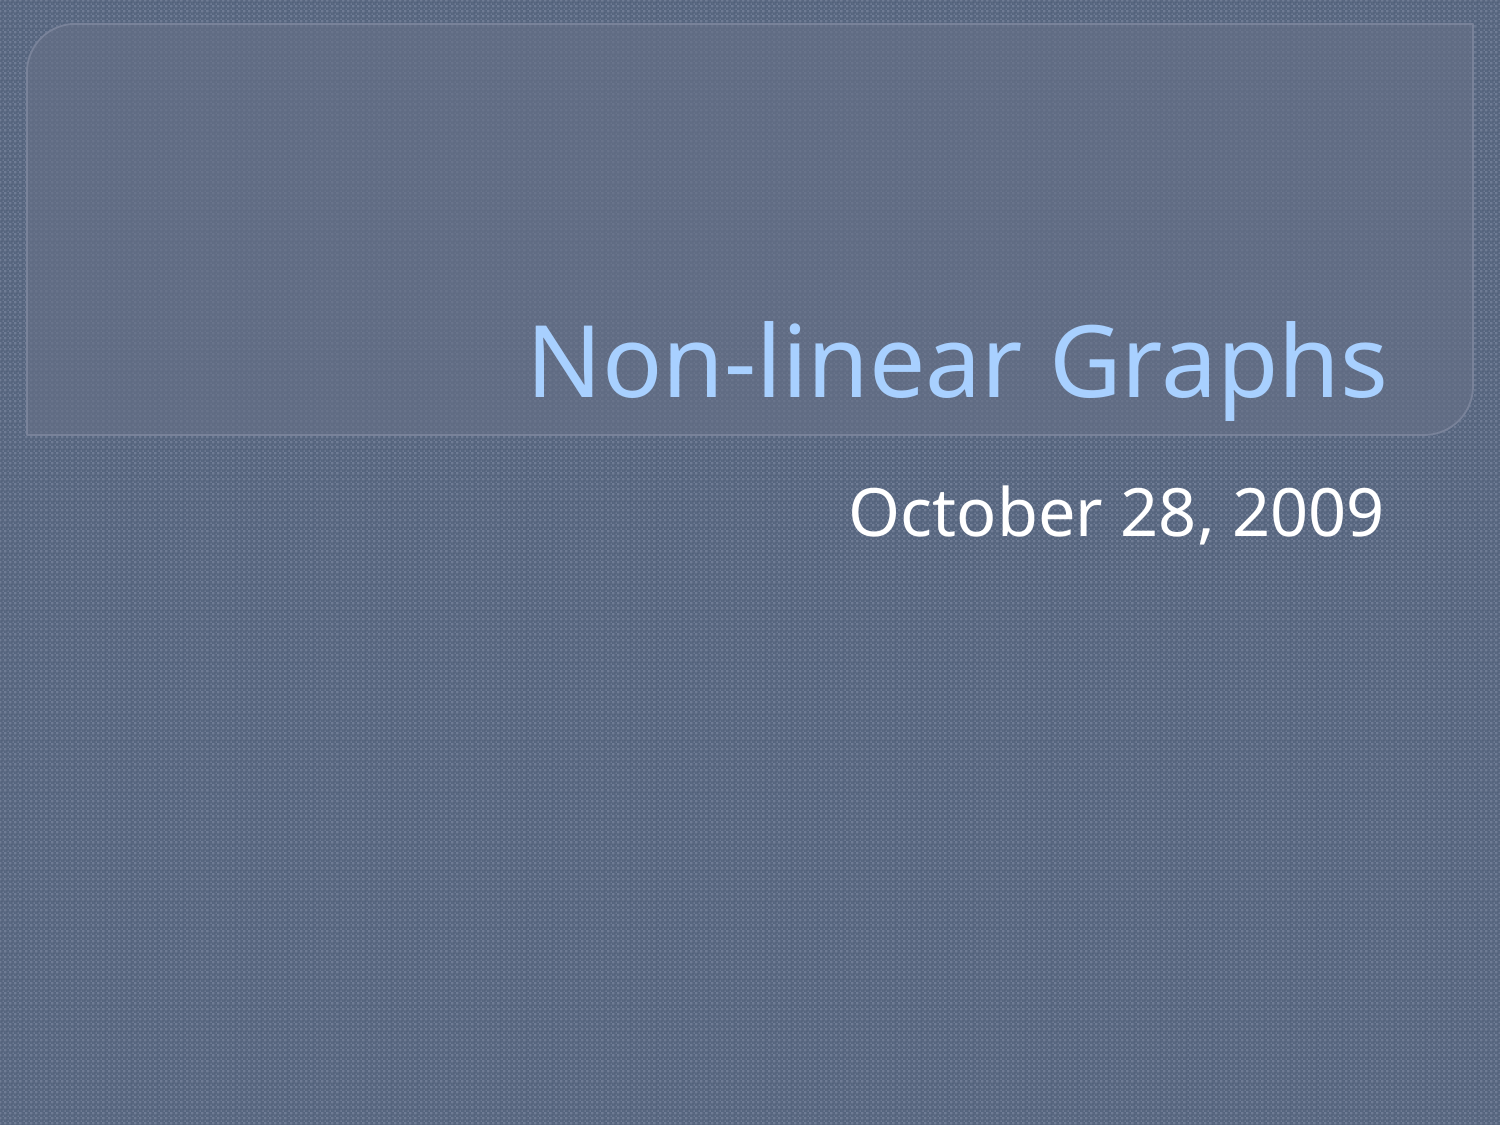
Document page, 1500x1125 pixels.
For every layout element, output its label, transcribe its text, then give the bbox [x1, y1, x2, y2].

title Non-linear Graphs [76, 62, 1427, 425]
subtitle October 28, 2009 [350, 462, 1427, 750]
